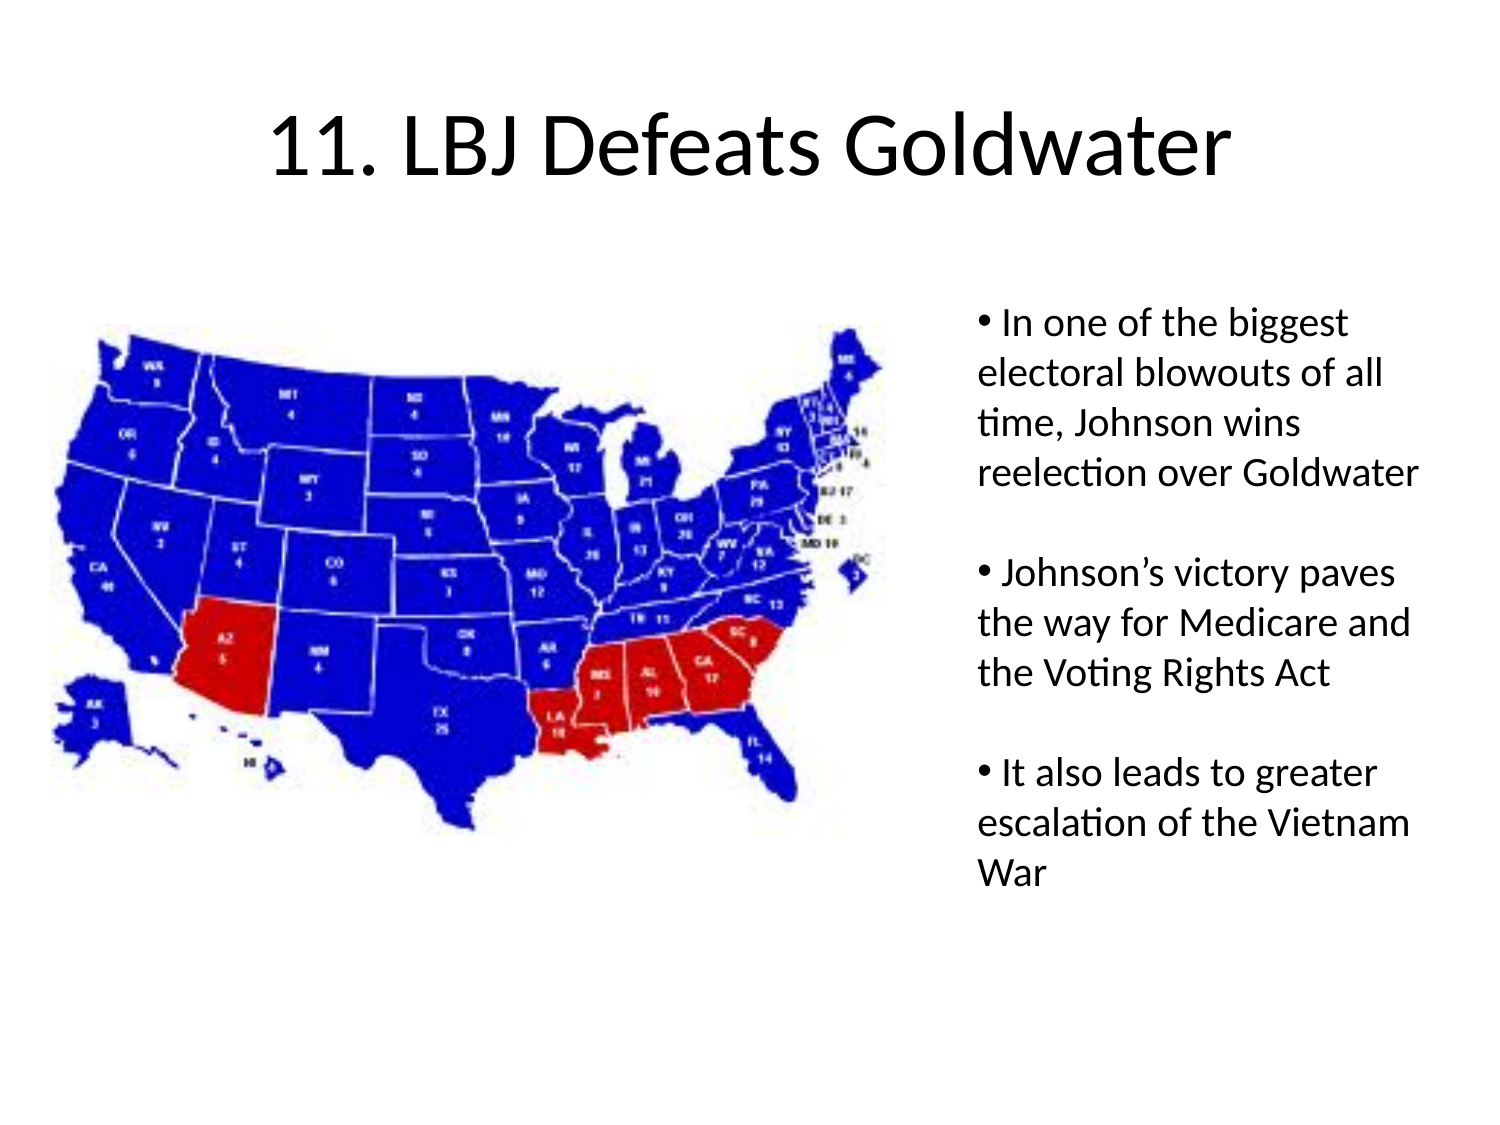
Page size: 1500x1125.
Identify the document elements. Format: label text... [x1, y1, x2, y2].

text_box In one of the biggest electoral blowouts of all time, Johnson wins reelection over Goldwater Johnson’s victory paves the way for Medicare and the Voting Rights Act It also leads to greater escalation of the Vietnam War [962, 287, 1438, 903]
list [49, 324, 886, 835]
title 11. LBJ Defeats Goldwater [75, 45, 1425, 233]
